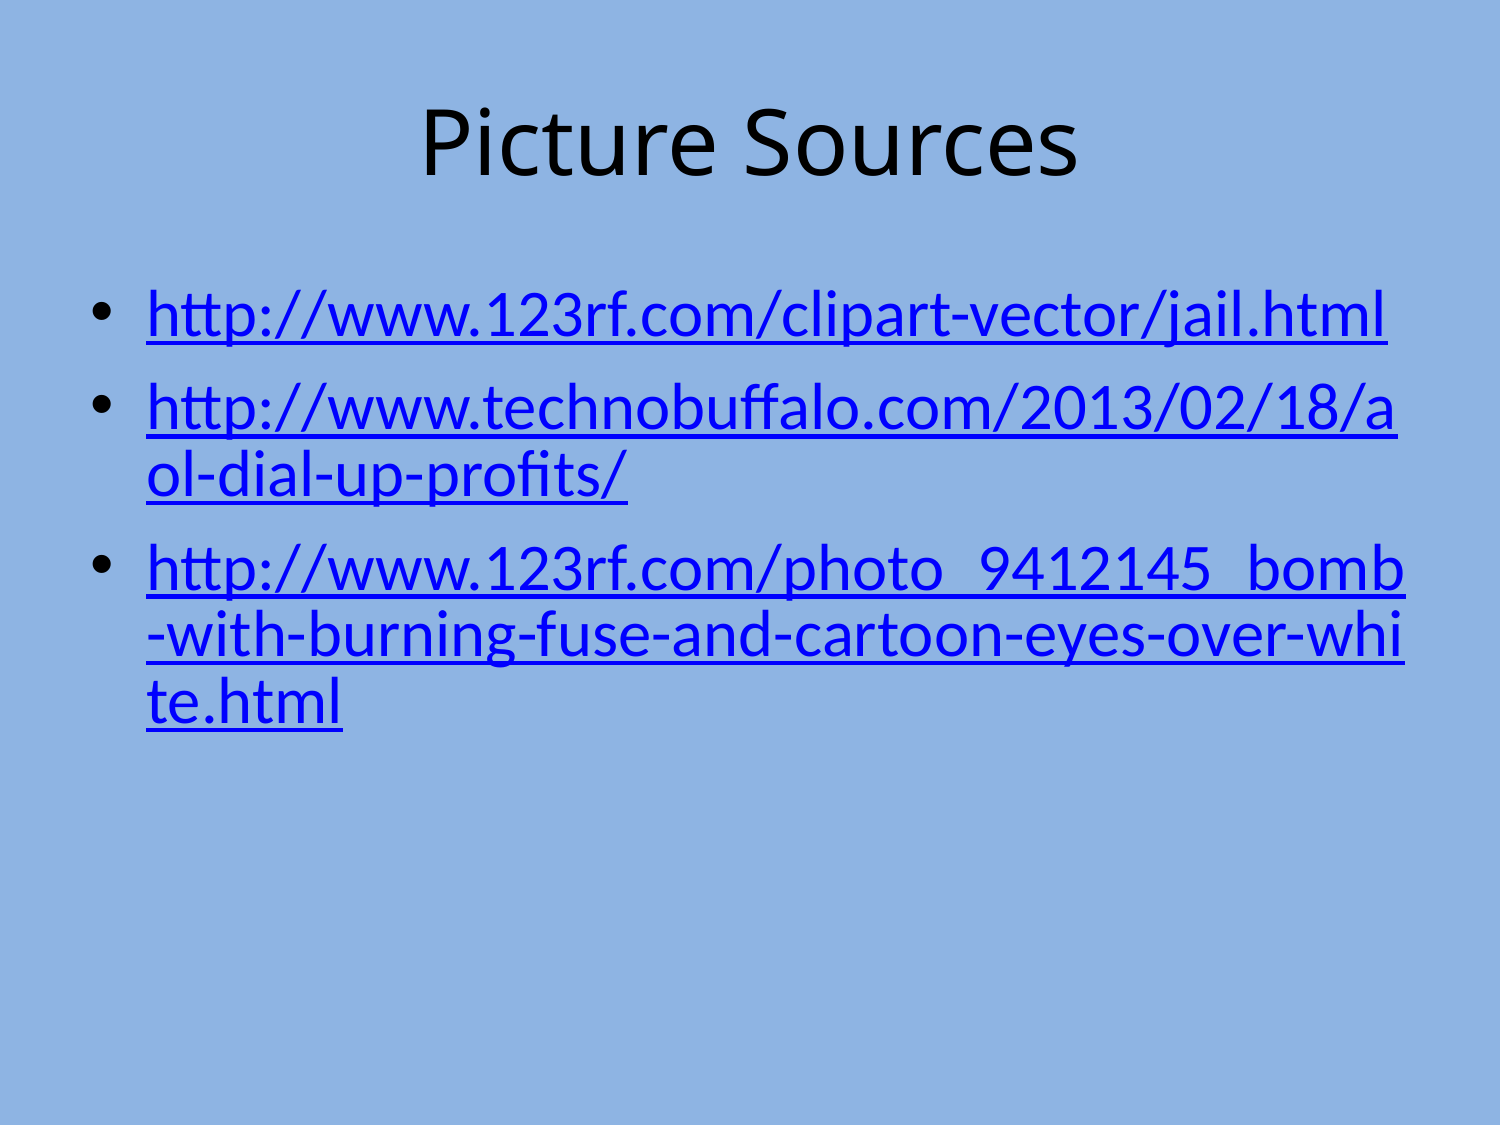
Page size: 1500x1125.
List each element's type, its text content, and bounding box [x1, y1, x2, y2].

list http://www.123rf.com/clipart-vector/jail.html http://www.technobuffalo.com/2013/02/18/aol-dial-up-profits/ http://www.123rf.com/photo_9412145_bomb-with-burning-fuse-and-cartoon-eyes-over-white.html [75, 262, 1425, 1005]
title Picture Sources [75, 45, 1425, 233]
